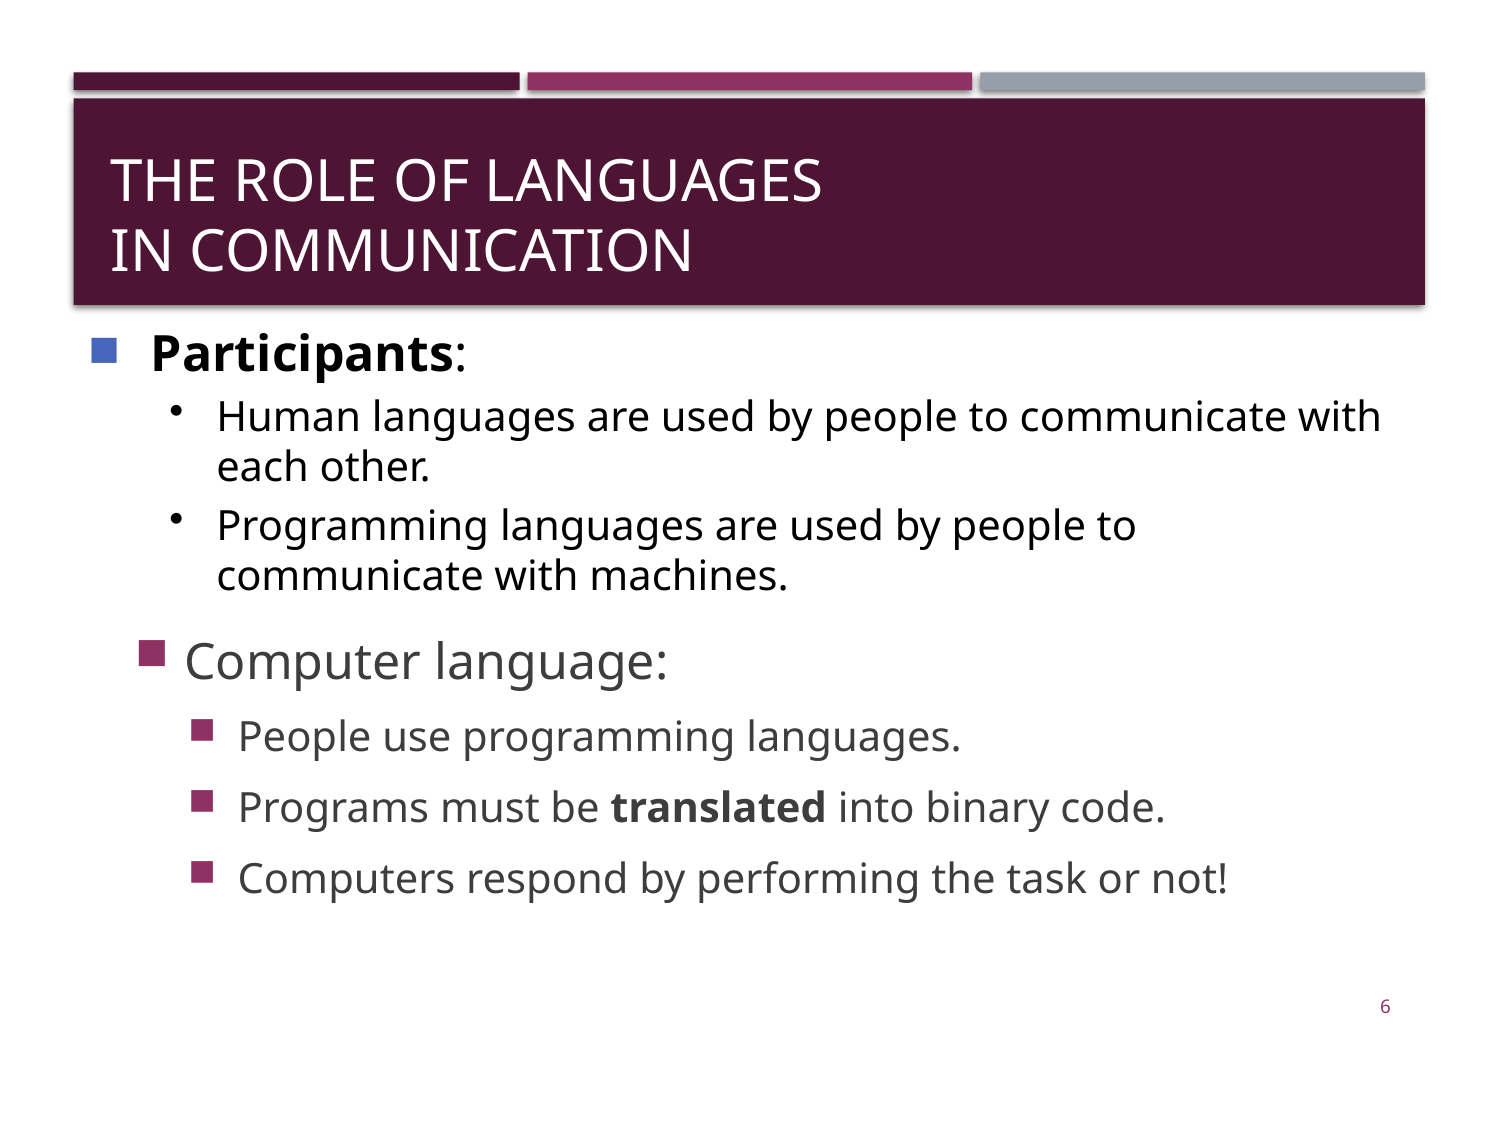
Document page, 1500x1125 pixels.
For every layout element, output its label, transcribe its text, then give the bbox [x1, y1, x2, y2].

text_box Participants: Human languages are used by people to communicate with each other. Programming languages are used by people to communicate with machines. [79, 314, 1423, 502]
list Computer language: People use programming languages. Programs must be translated into binary code. Computers respond by performing the task or not! [119, 584, 1312, 947]
slide_number 6 [1279, 977, 1406, 1037]
title The Role of Languages in Communication [95, 112, 1406, 291]
